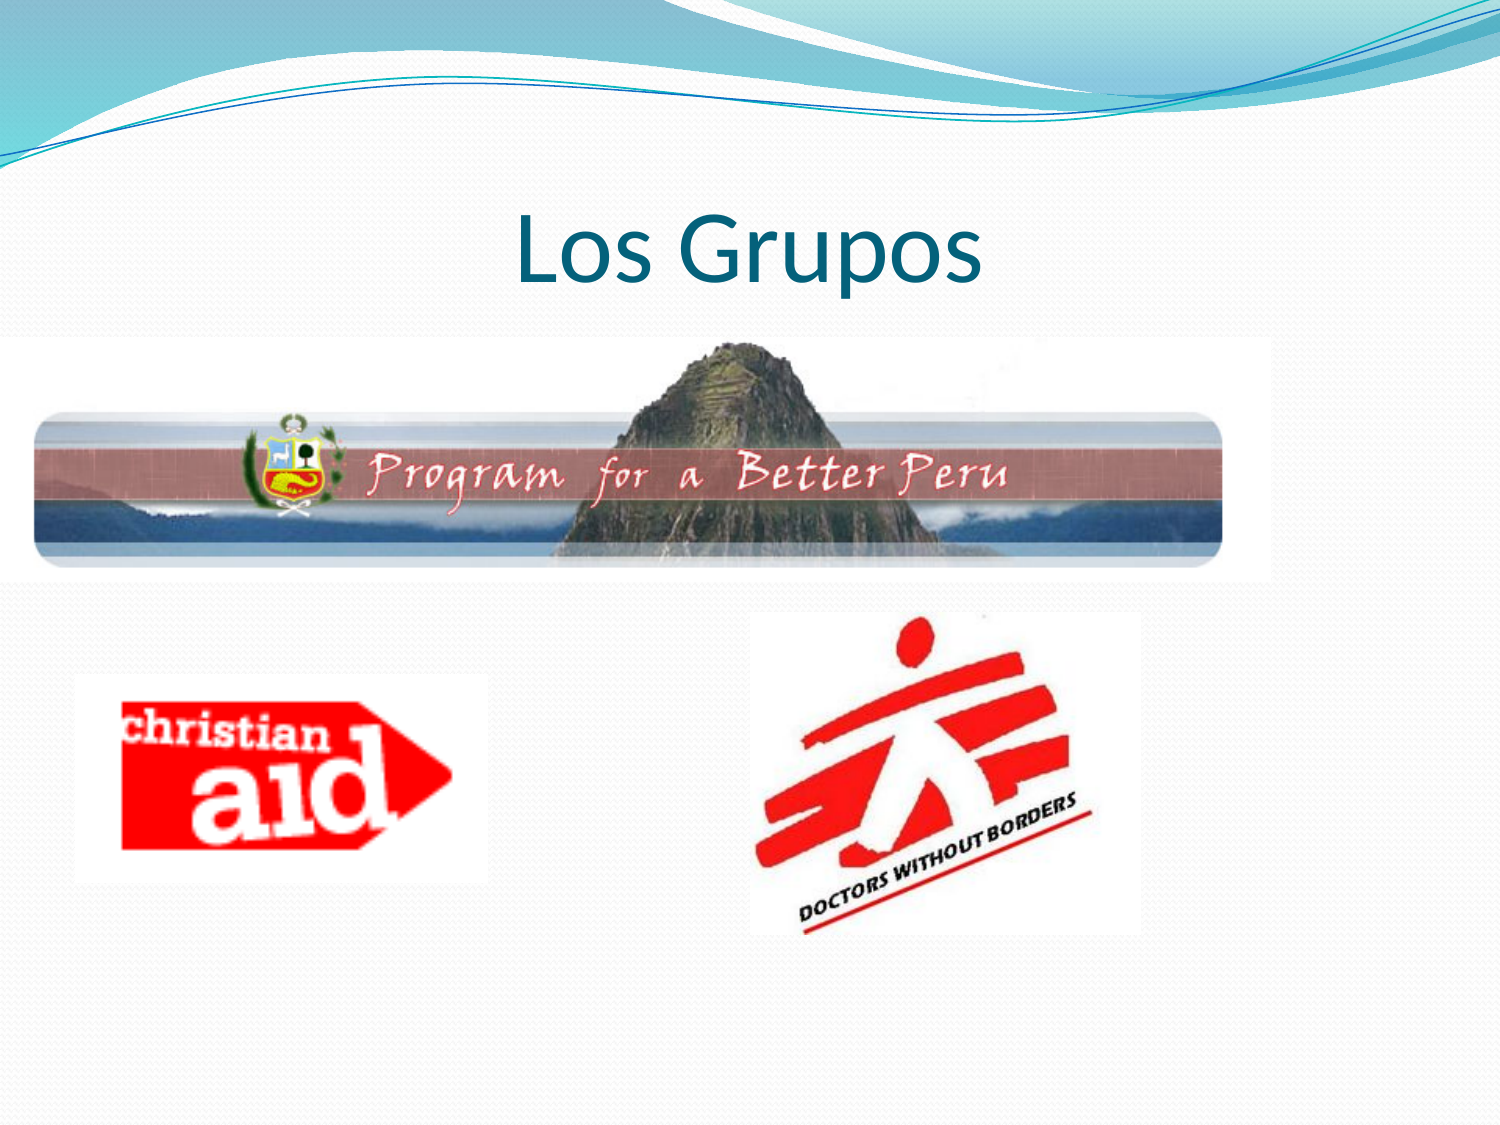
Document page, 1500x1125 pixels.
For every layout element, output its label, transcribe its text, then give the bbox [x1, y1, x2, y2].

picture [74, 674, 488, 884]
picture [749, 612, 1141, 935]
title Los Grupos [75, 115, 1425, 303]
picture [0, 337, 1271, 582]
